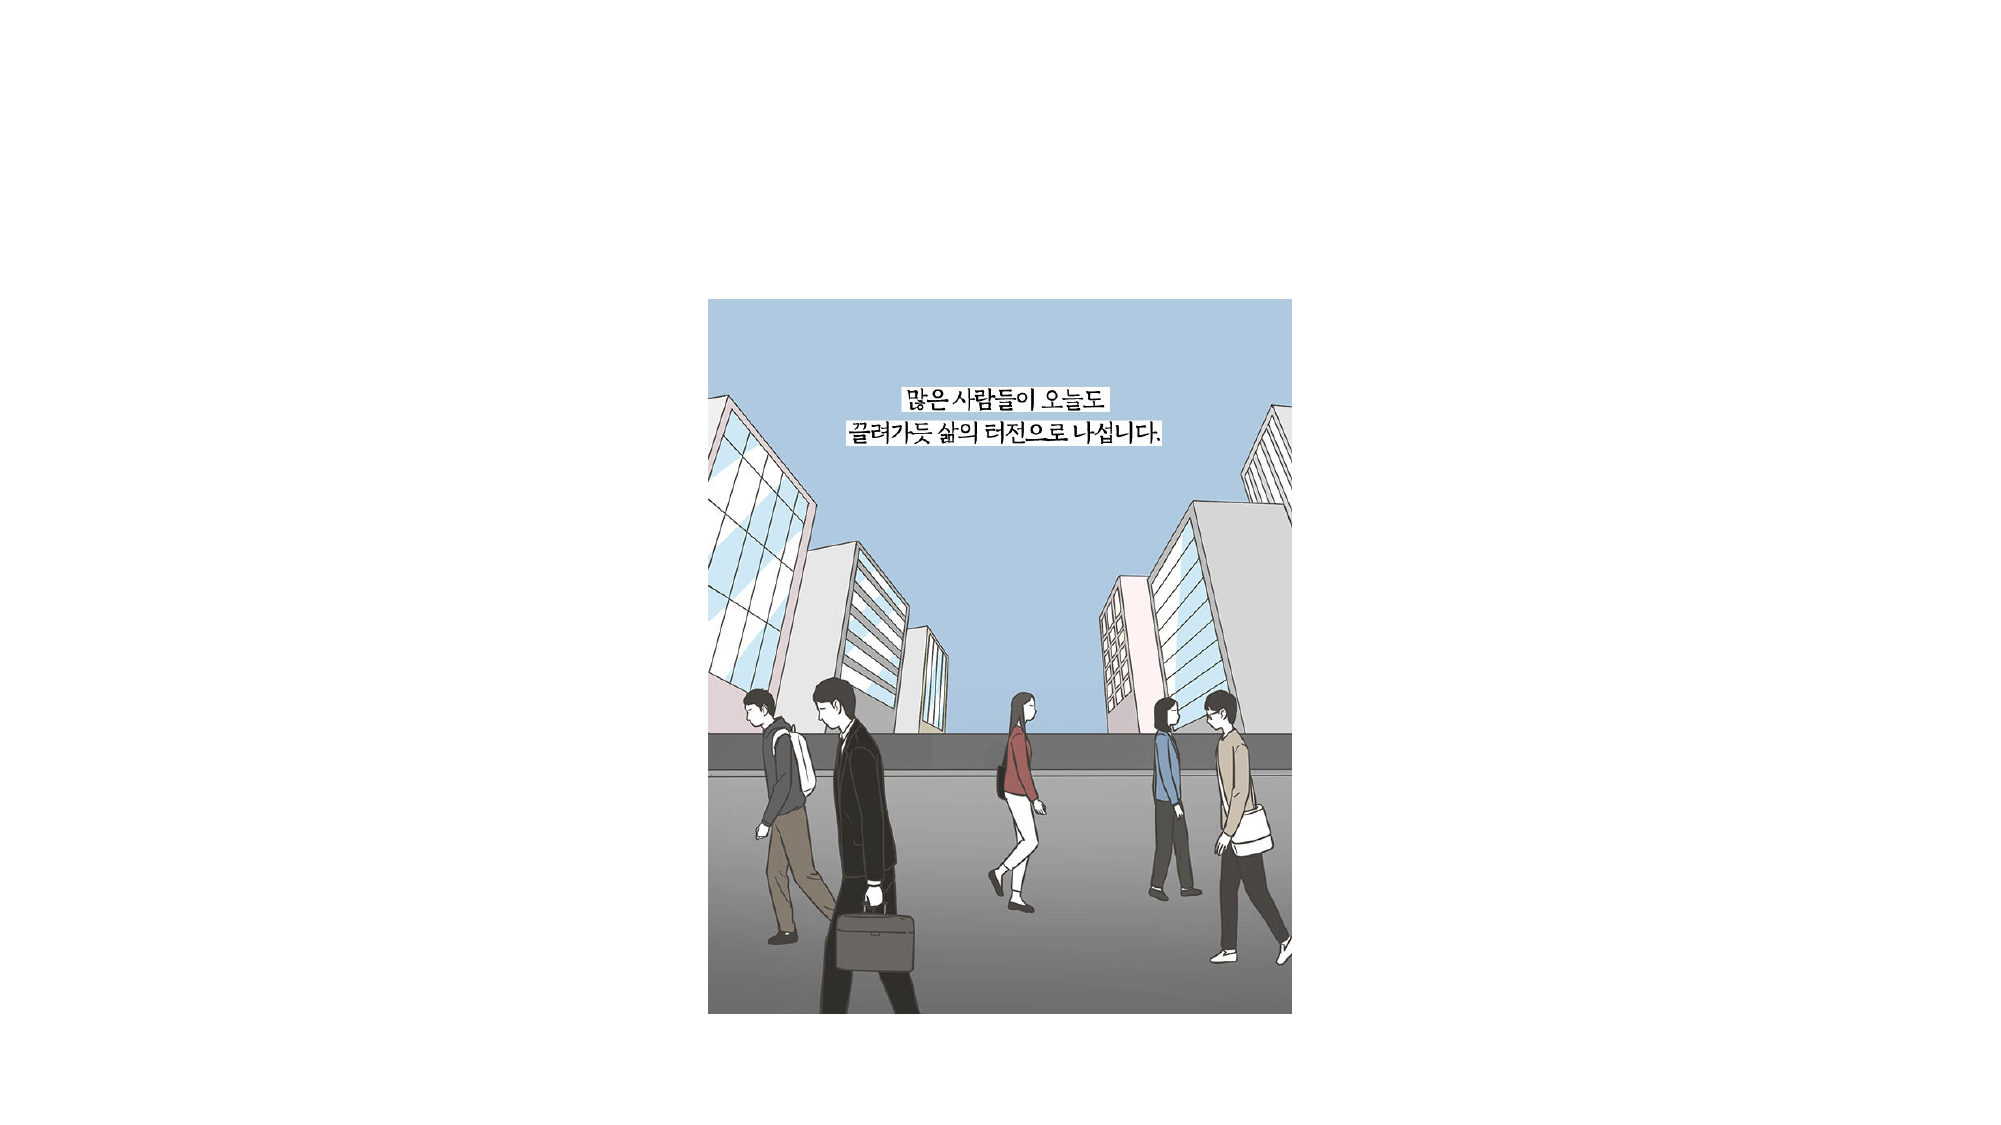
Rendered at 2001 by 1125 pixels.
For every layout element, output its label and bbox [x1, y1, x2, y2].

list [707, 299, 1292, 1014]
